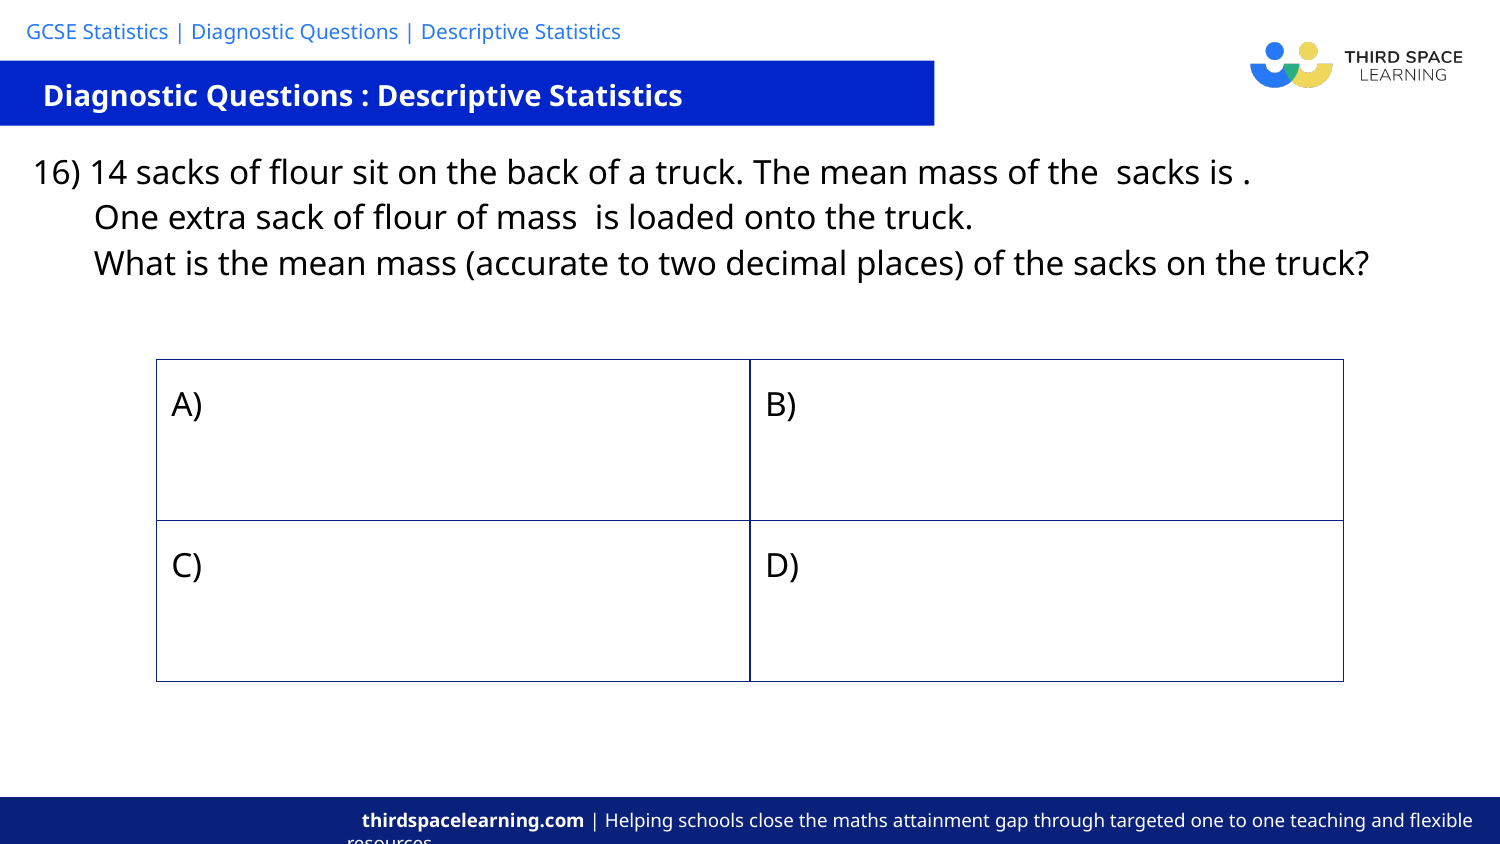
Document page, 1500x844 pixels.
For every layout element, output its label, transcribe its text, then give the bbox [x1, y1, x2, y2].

picture [1250, 33, 1465, 99]
text_box Diagnostic Questions : Descriptive Statistics [27, 61, 880, 127]
